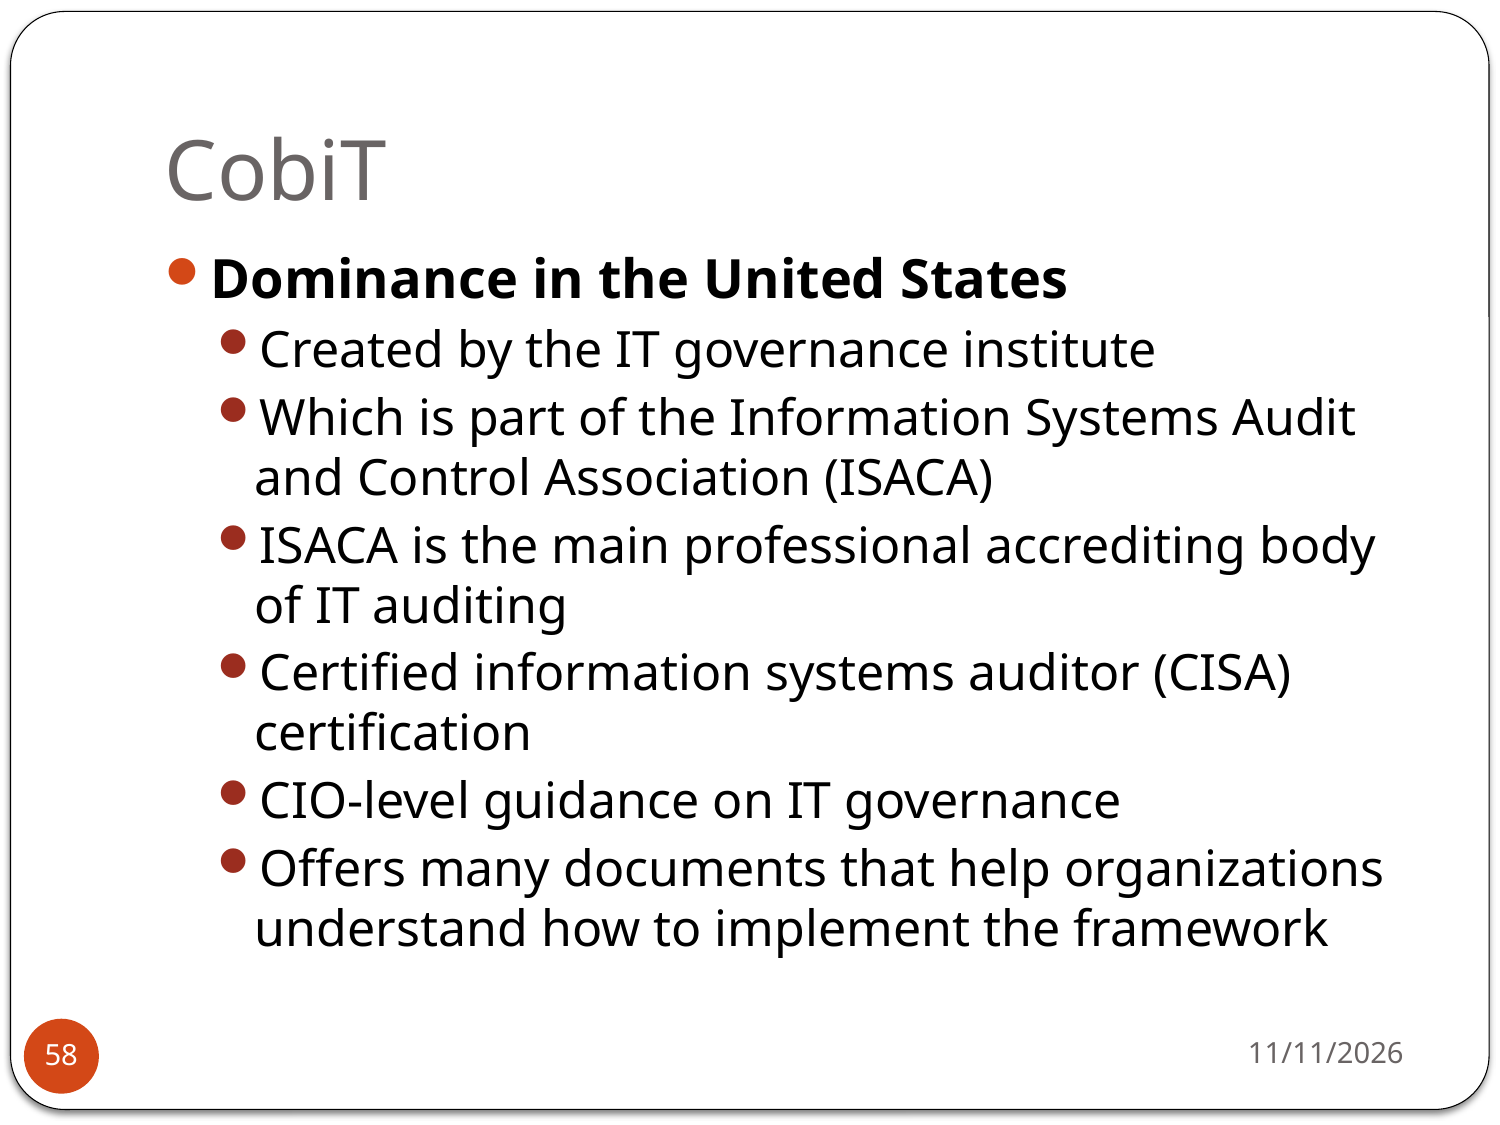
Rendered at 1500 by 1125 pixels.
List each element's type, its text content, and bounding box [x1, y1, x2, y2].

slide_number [1012, 1015, 1419, 1094]
slide_number 58 [23, 1018, 99, 1094]
title CobiT [150, 45, 1425, 233]
list Dominance in the United States Created by the IT governance institute Which is part of the Information Systems Audit and Control Association (ISACA) ISACA is the main professional accrediting body of IT auditing Certified information systems auditor (CISA) certification CIO-level guidance on IT governance Offers many documents that help organizations understand how to implement the framework [150, 237, 1425, 988]
